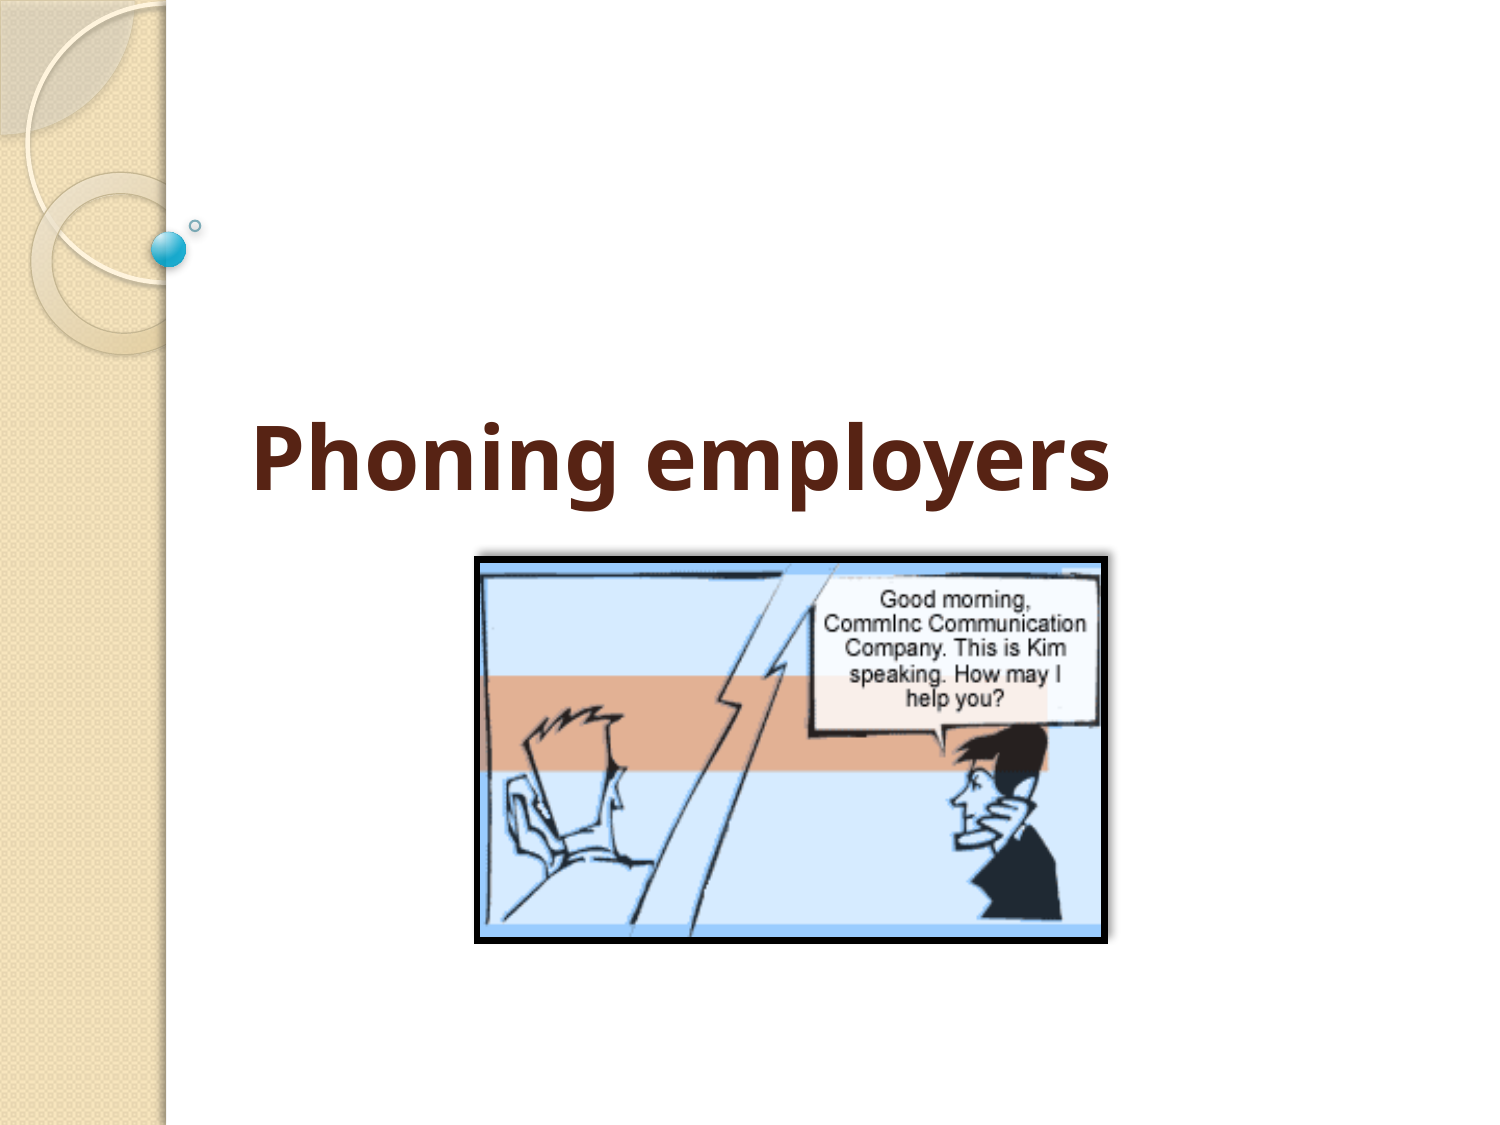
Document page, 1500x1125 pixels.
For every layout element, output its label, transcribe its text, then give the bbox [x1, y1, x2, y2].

title Phoning employers [234, 234, 1454, 516]
picture [480, 562, 1102, 938]
